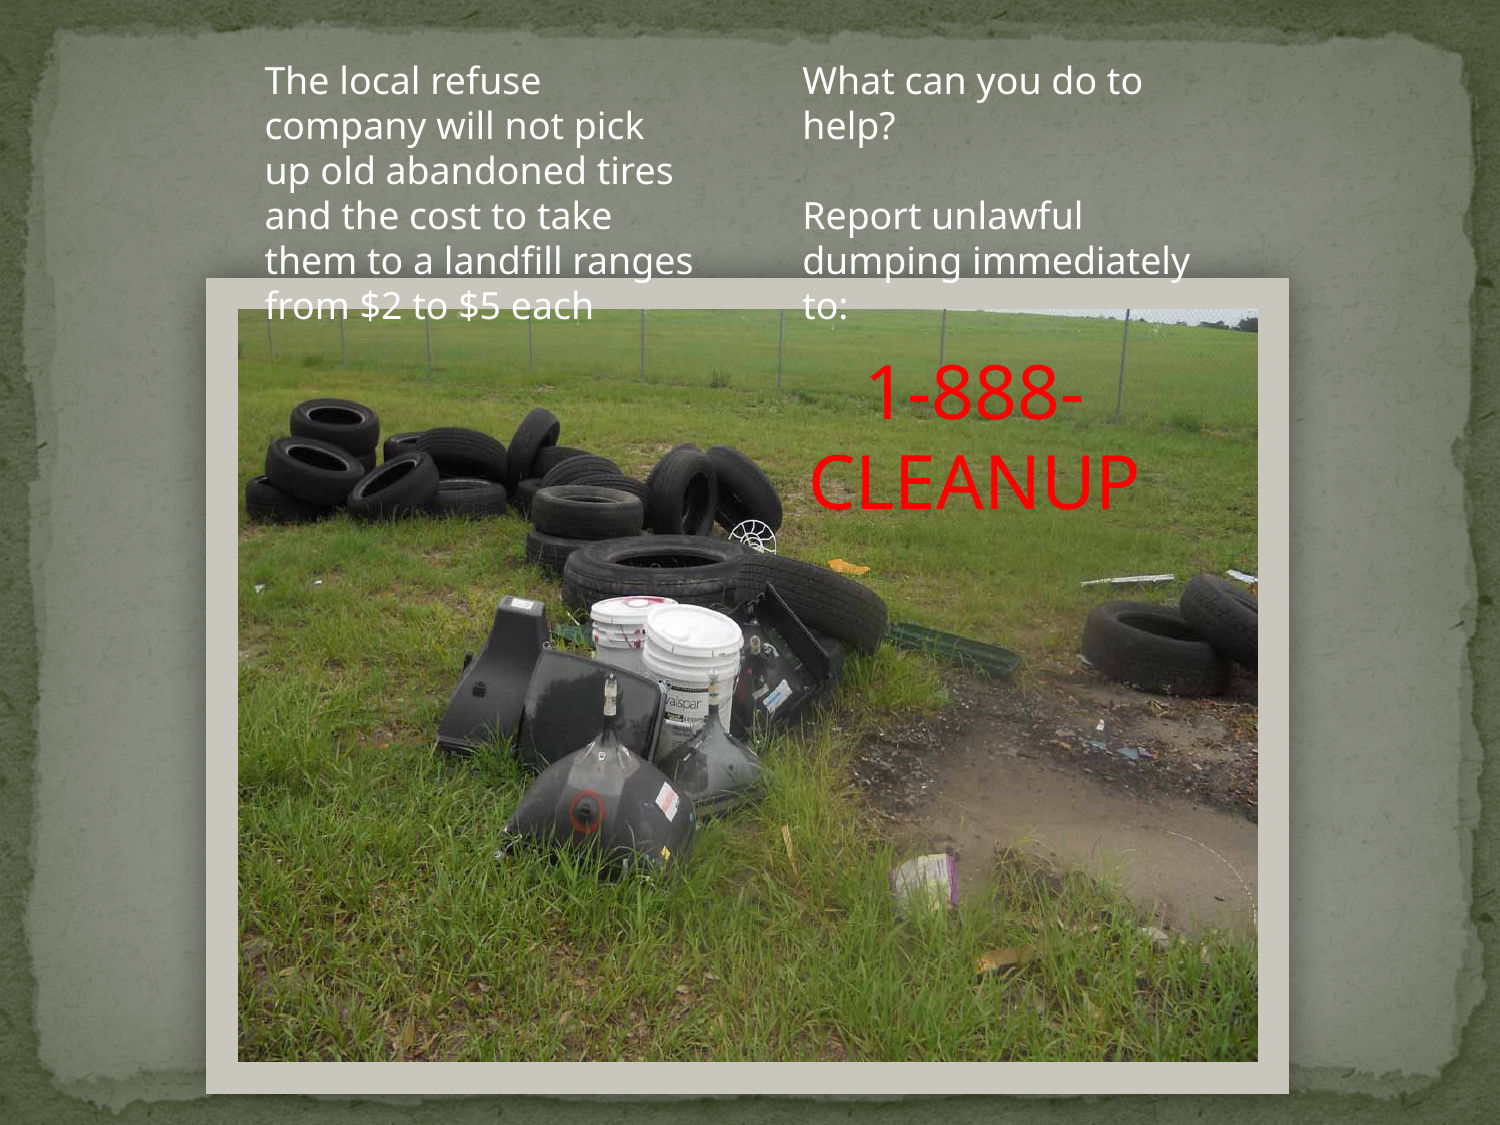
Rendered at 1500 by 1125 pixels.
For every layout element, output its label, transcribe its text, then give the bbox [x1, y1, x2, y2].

text_box The local refuse company will not pick up old abandoned tires and the cost to take them to a landfill ranges from $2 to $5 each [249, 49, 713, 299]
picture [238, 309, 1258, 1062]
text_box What can you do to help? Report unlawful dumping immediately to: [787, 49, 1250, 299]
